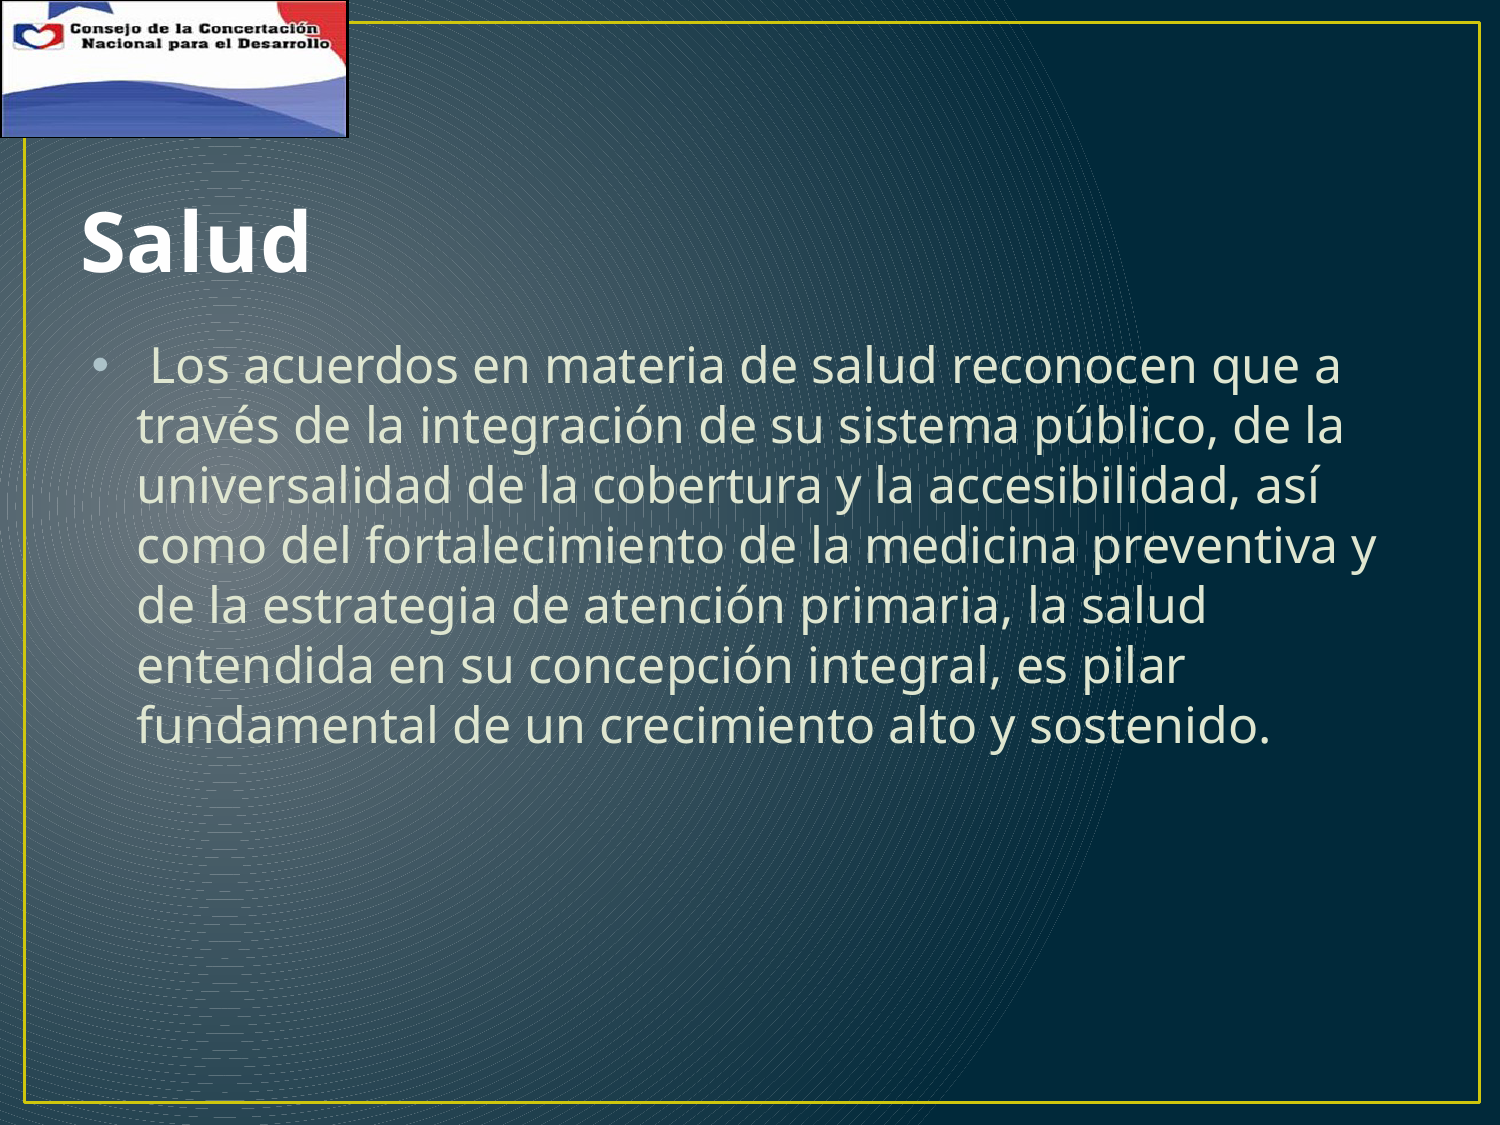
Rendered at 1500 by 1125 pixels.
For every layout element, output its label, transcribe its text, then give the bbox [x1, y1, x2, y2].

list Los acuerdos en materia de salud reconocen que a través de la integración de su sistema público, de la universalidad de la cobertura y la accesibilidad, así como del fortalecimiento de la medicina preventiva y de la estrategia de atención primaria, la salud entendida en su concepción integral, es pilar fundamental de un crecimiento alto y sostenido. [76, 326, 1427, 799]
title Salud [64, 121, 1415, 297]
picture [0, 0, 349, 138]
